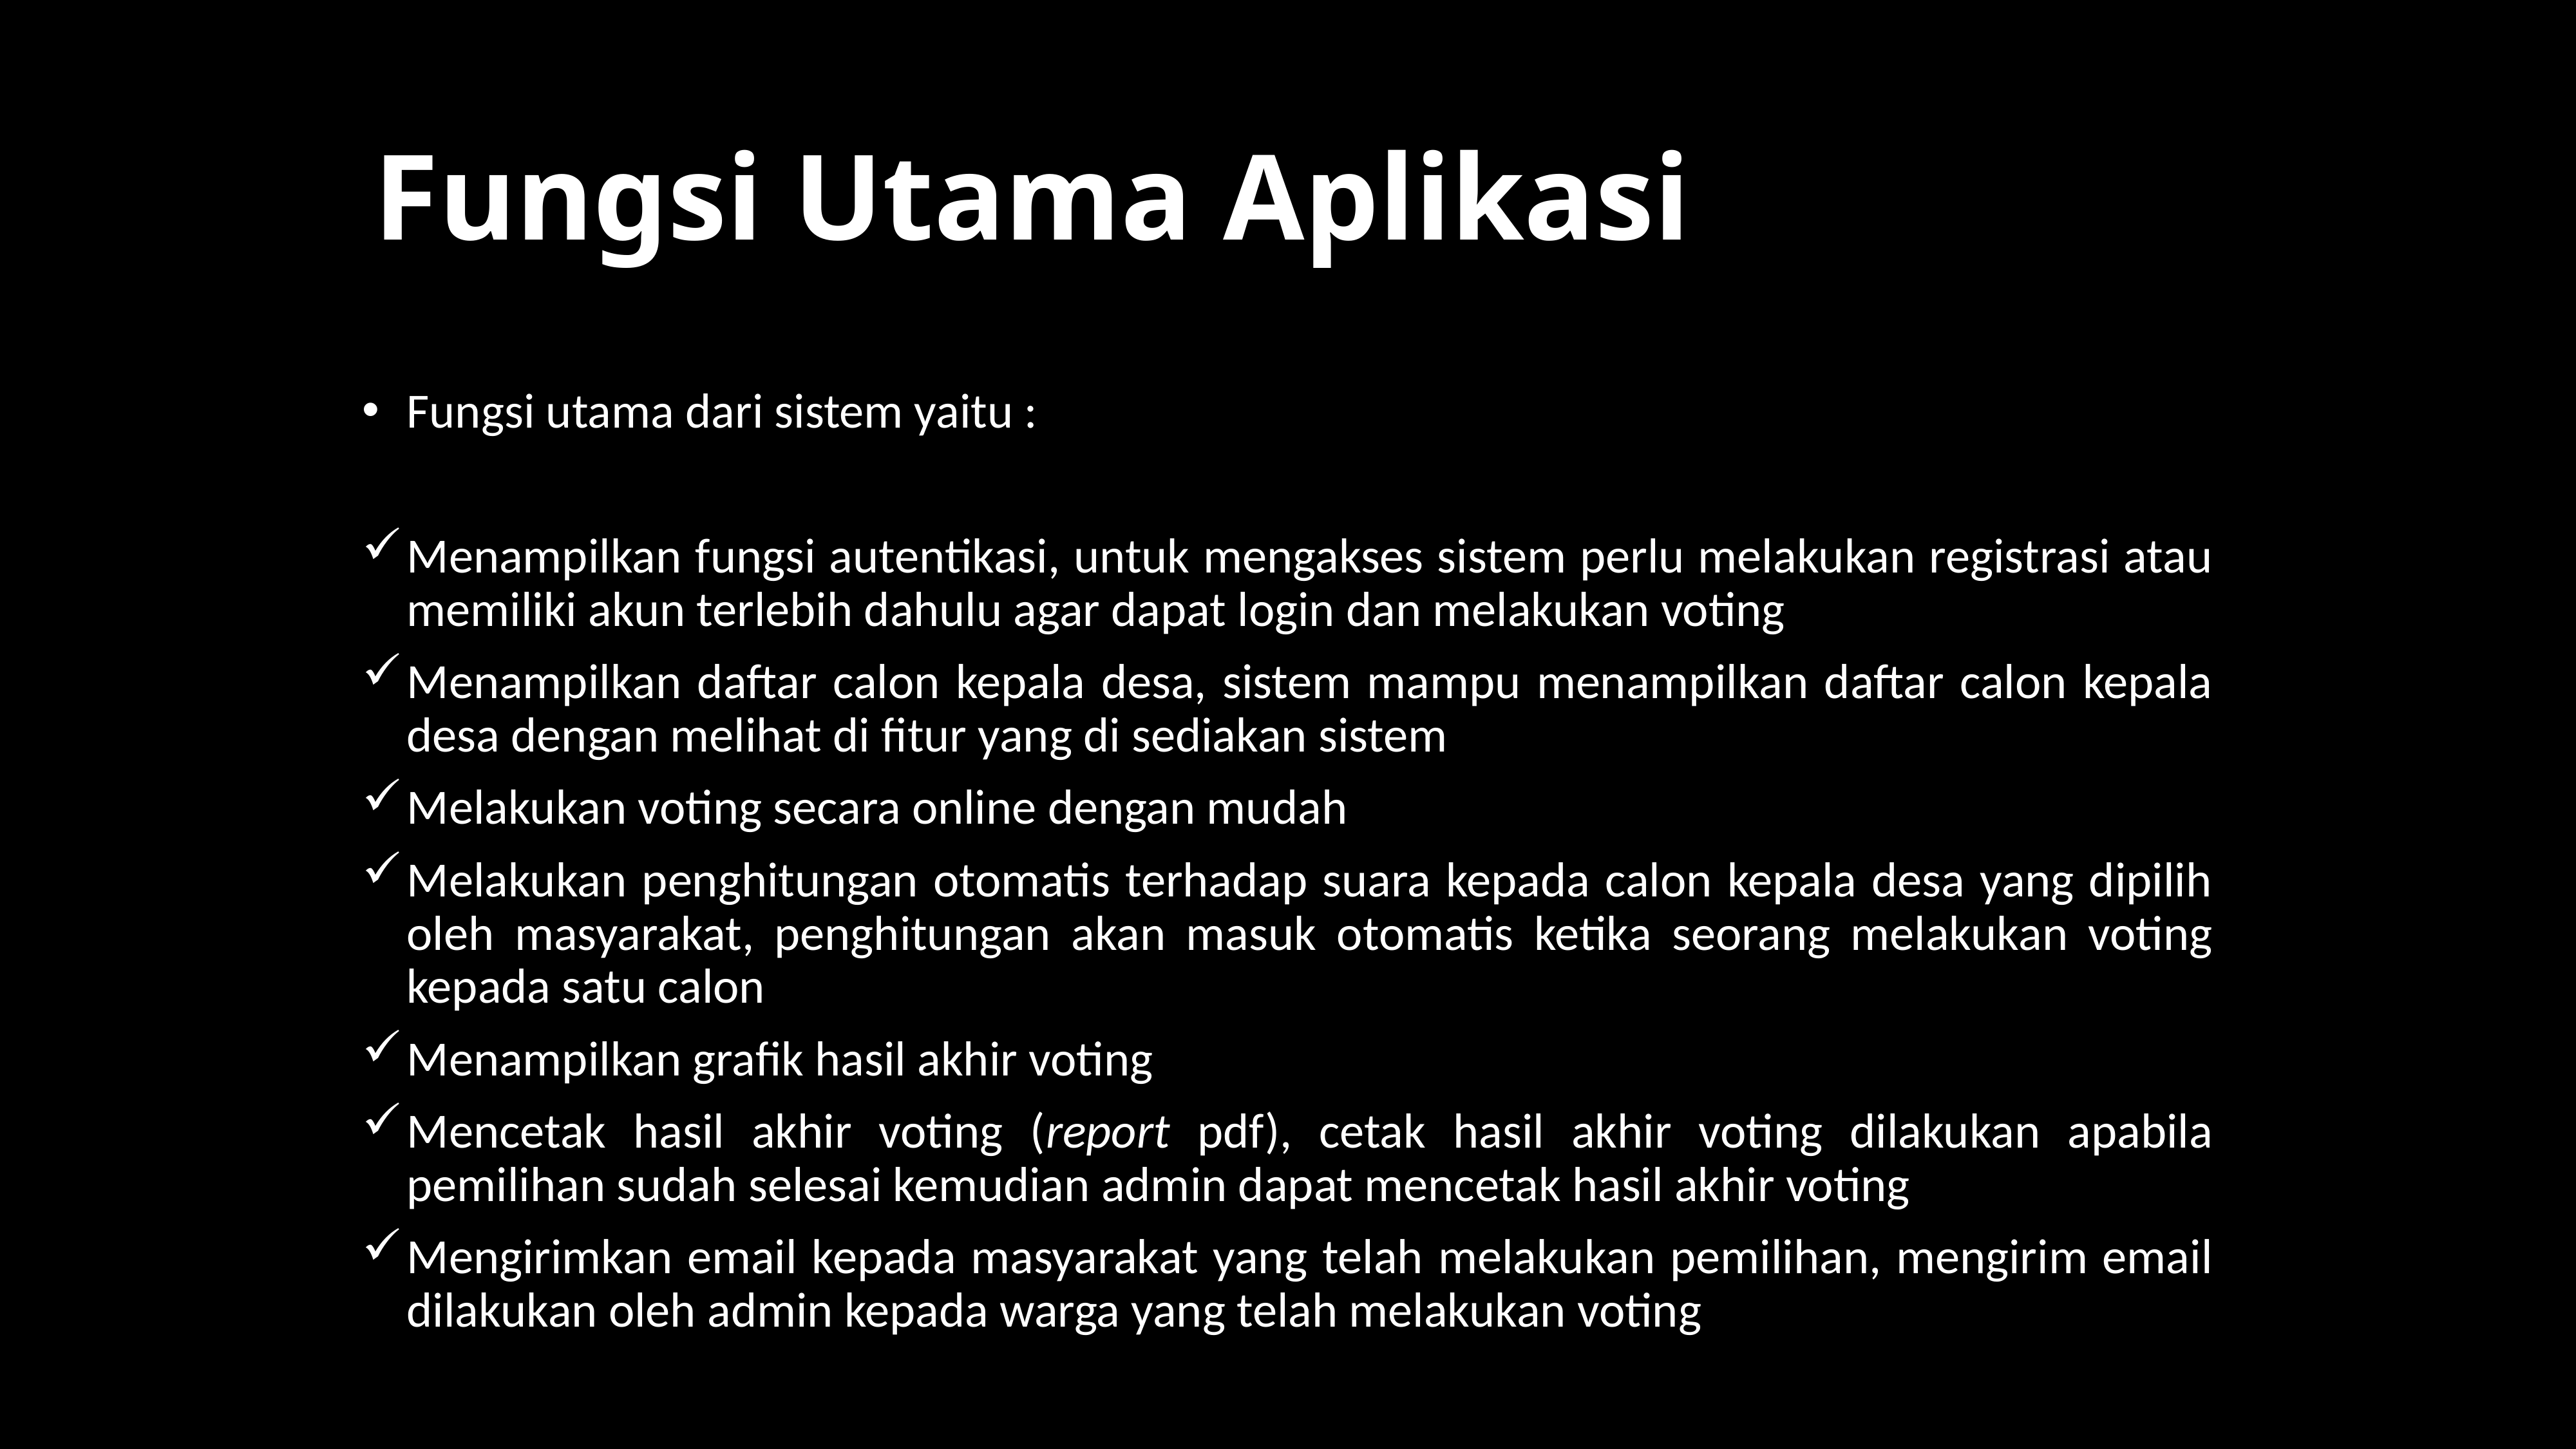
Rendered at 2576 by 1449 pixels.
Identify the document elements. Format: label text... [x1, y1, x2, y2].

title Fungsi Utama Aplikasi [364, 105, 2212, 299]
list Fungsi utama dari sistem yaitu : Menampilkan fungsi autentikasi, untuk mengakses sistem perlu melakukan registrasi atau memiliki akun terlebih dahulu agar dapat login dan melakukan voting Menampilkan daftar calon kepala desa, sistem mampu menampilkan daftar calon kepala desa dengan melihat di fitur yang di sediakan sistem Melakukan voting secara online dengan mudah Melakukan penghitungan otomatis terhadap suara kepada calon kepala desa yang dipilih oleh masyarakat, penghitungan akan masuk otomatis ketika seorang melakukan voting kepada satu calon Menampilkan grafik hasil akhir voting Mencetak hasil akhir voting (report pdf), cetak hasil akhir voting dilakukan apabila pemilihan sudah selesai kemudian admin dapat mencetak hasil akhir voting Mengirimkan email kepada masyarakat yang telah melakukan pemilihan, mengirim email dilakukan oleh admin kepada warga yang telah melakukan voting [352, 380, 2224, 1350]
